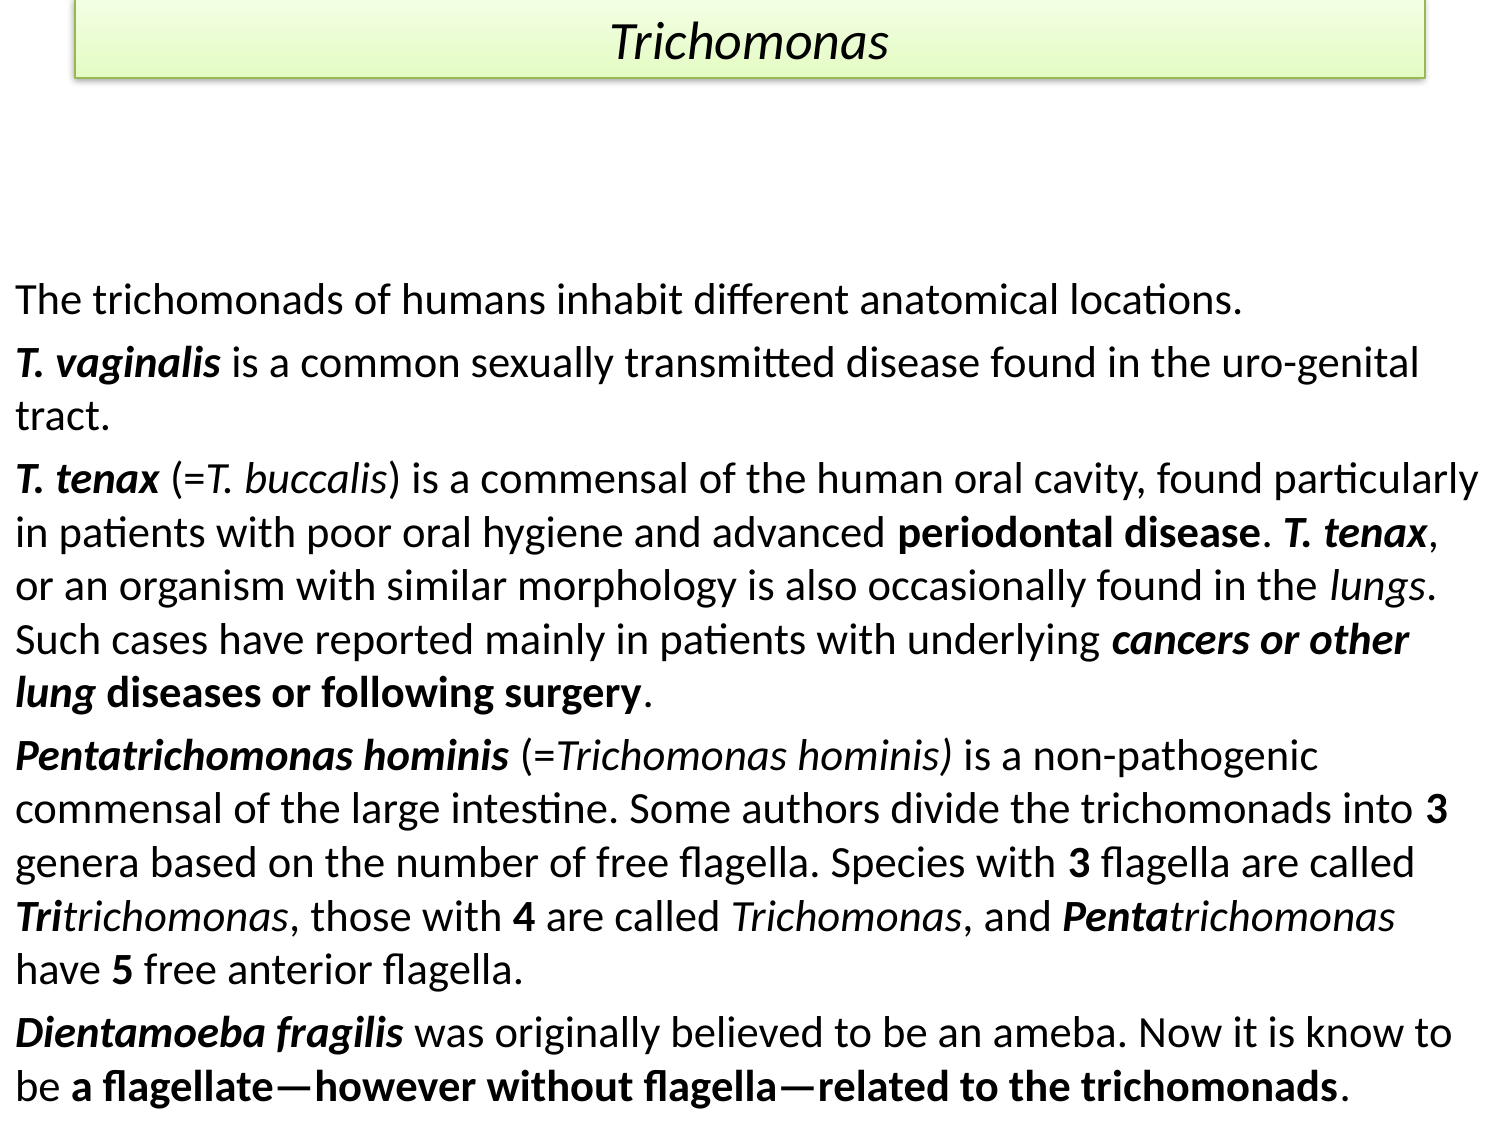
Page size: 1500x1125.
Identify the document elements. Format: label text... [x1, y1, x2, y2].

title Trichomonas [74, 0, 1426, 79]
list The trichomonads of humans inhabit different anatomical locations. T. vaginalis is a common sexually transmitted disease found in the uro-genital tract. T. tenax (=T. buccalis) is a commensal of the human oral cavity, found particularly in patients with poor oral hygiene and advanced periodontal disease. T. tenax, or an organism with similar morphology is also occasionally found in the lungs. Such cases have reported mainly in patients with underlying cancers or other lung diseases or following surgery. Pentatrichomonas hominis (=Trichomonas hominis) is a non-pathogenic commensal of the large intestine. Some authors divide the trichomonads into 3 genera based on the number of free flagella. Species with 3 flagella are called Tritrichomonas, those with 4 are called Trichomonas, and Pentatrichomonas have 5 free anterior flagella. Dientamoeba fragilis was originally believed to be an ameba. Now it is know to be a flagellate—however without flagella—related to the trichomonads. [0, 262, 1500, 1125]
